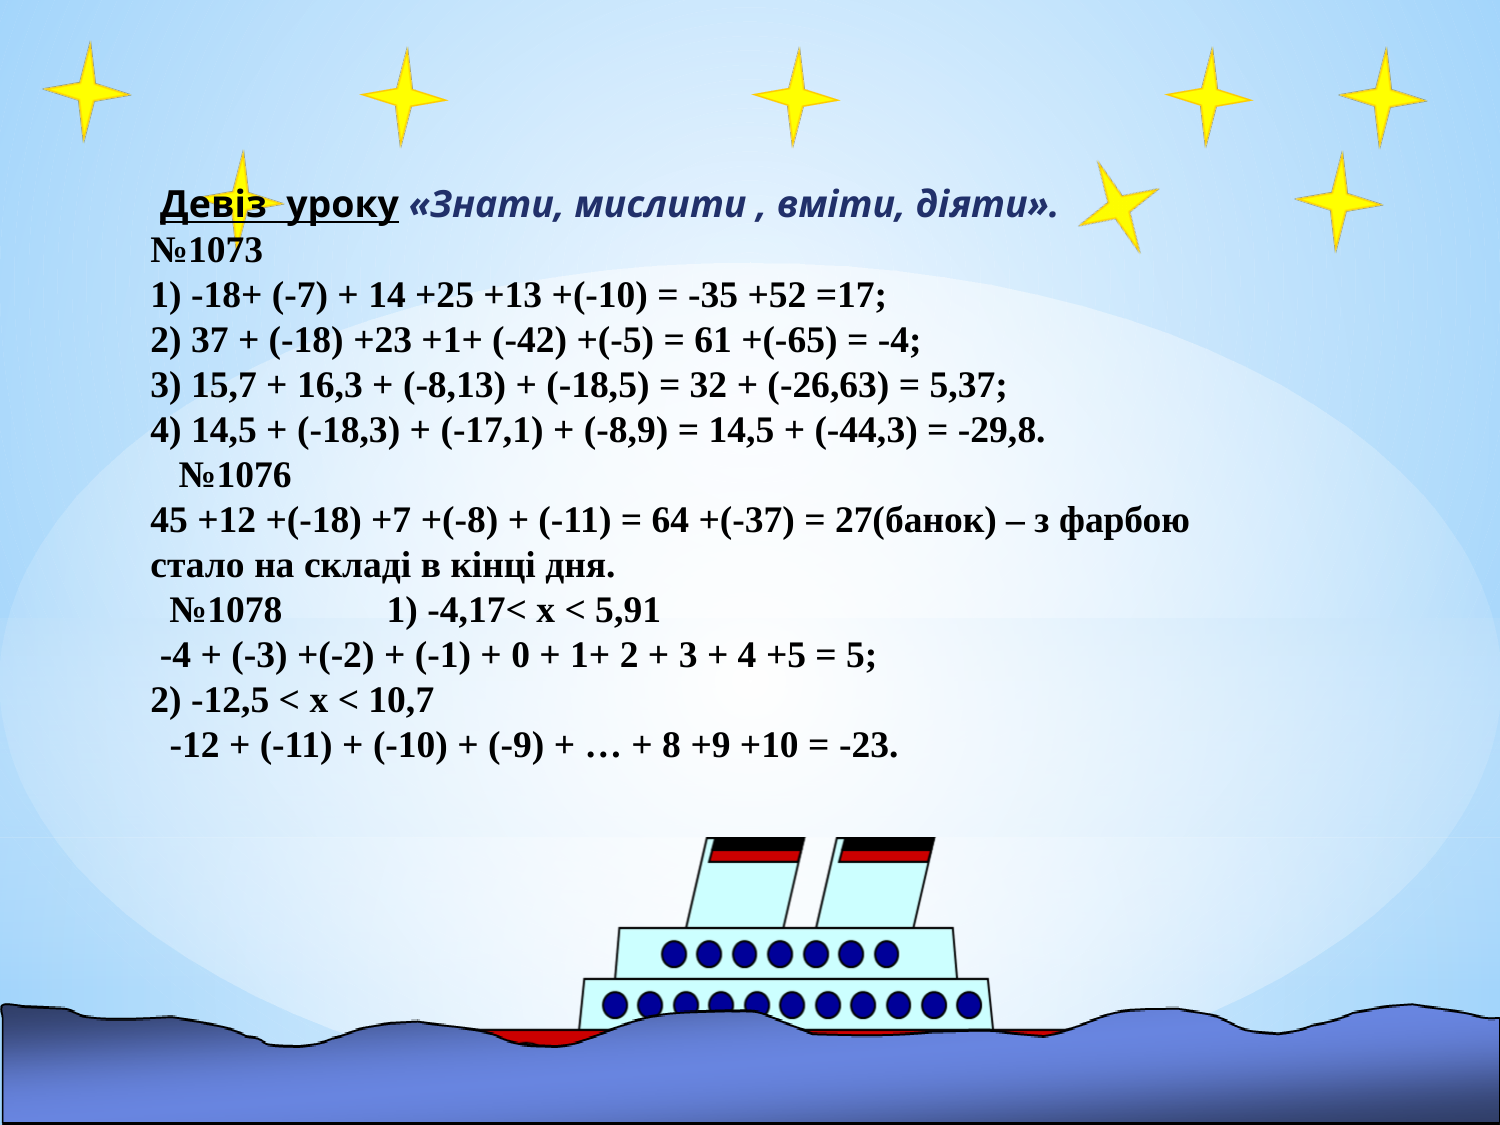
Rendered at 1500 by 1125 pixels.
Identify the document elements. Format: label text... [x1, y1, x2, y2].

text_box Девіз уроку «Знати, мислити , вміти, діяти». №1073 1) -18+ (-7) + 14 +25 +13 +(-10) = -35 +52 =17; 2) 37 + (-18) +23 +1+ (-42) +(-5) = 61 +(-65) = -4; 3) 15,7 + 16,3 + (-8,13) + (-18,5) = 32 + (-26,63) = 5,37; 4) 14,5 + (-18,3) + (-17,1) + (-8,9) = 14,5 + (-44,3) = -29,8. №1076 45 +12 +(-18) +7 +(-8) + (-11) = 64 +(-37) = 27(банок) – з фарбою стало на складі в кінці дня. №1078 1) -4,17< x < 5,91 -4 + (-3) +(-2) + (-1) + 0 + 1+ 2 + 3 + 4 +5 = 5; 2) -12,5 < х < 10,7 -12 + (-11) + (-10) + (-9) + … + 8 +9 +10 = -23. [135, 172, 1235, 908]
picture [0, 837, 1500, 1125]
picture [1073, 140, 1164, 260]
picture [1163, 44, 1254, 150]
picture [749, 44, 841, 150]
picture [358, 44, 450, 150]
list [40, 39, 132, 144]
picture [1293, 45, 1429, 254]
picture [194, 148, 286, 254]
